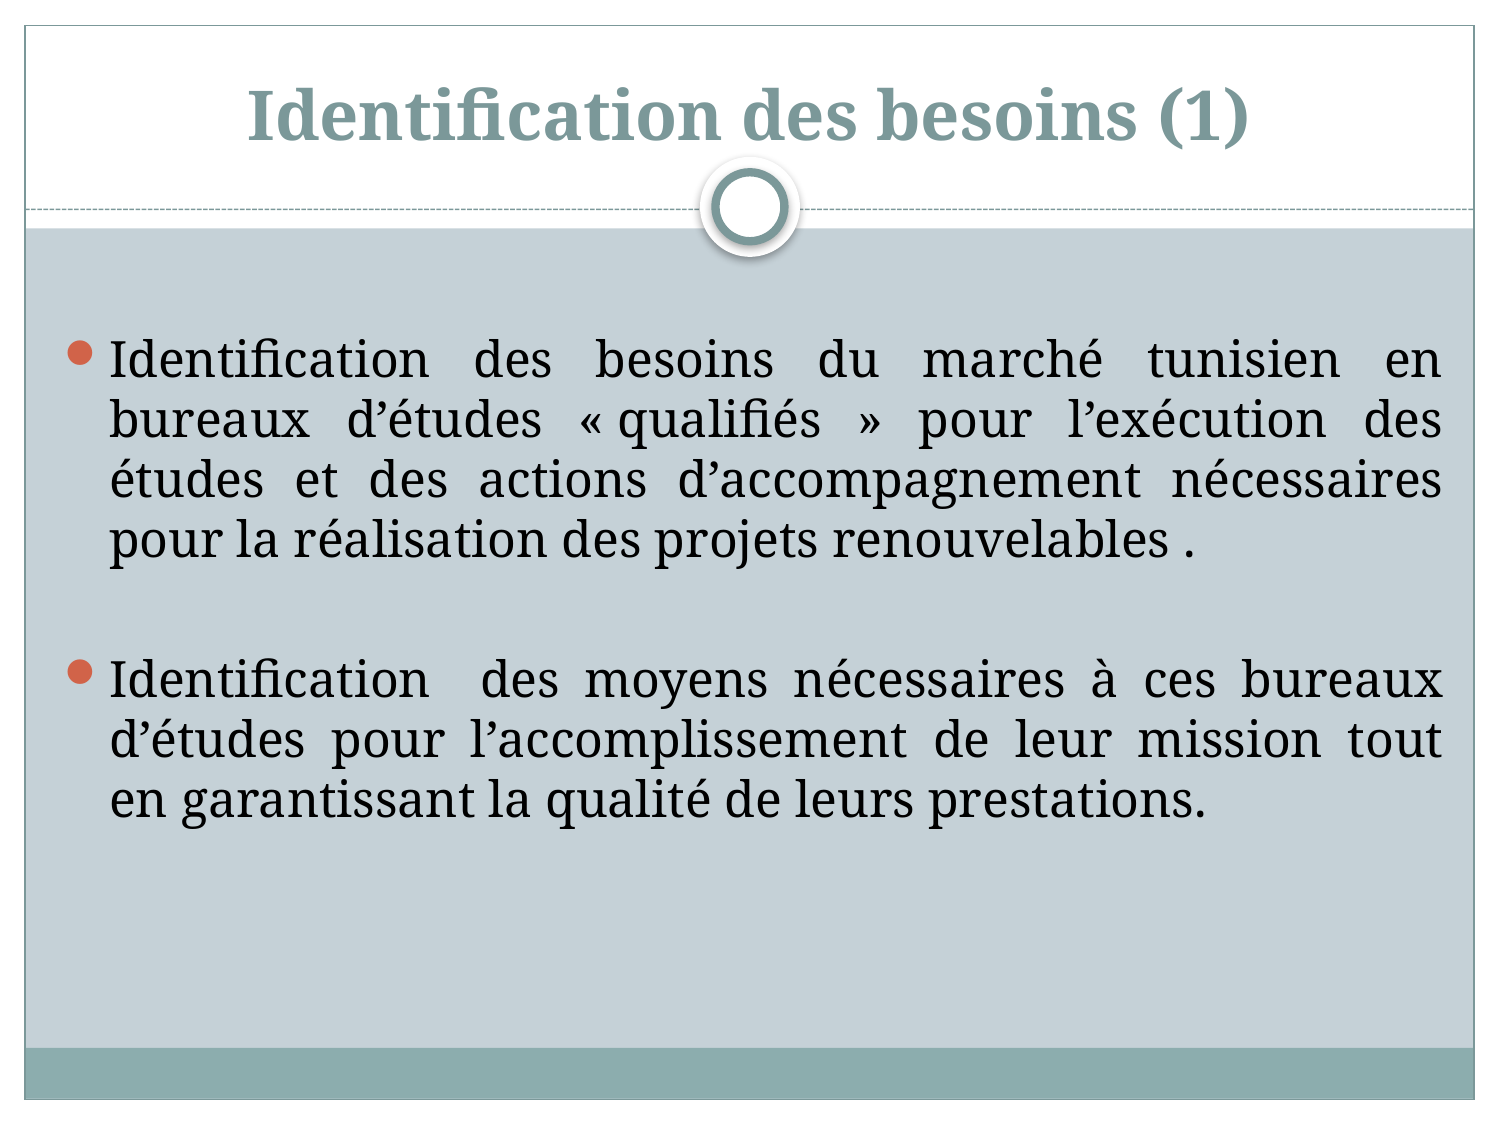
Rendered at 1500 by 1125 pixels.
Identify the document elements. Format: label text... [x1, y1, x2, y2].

title Identification des besoins (1) [49, 37, 1450, 162]
list Identification des besoins du marché tunisien en bureaux d’études « qualifiés » pour l’exécution des études et des actions d’accompagnement nécessaires pour la réalisation des projets renouvelables . Identification des moyens nécessaires à ces bureaux d’études pour l’accomplissement de leur mission tout en garantissant la qualité de leurs prestations. [49, 250, 1459, 1071]
